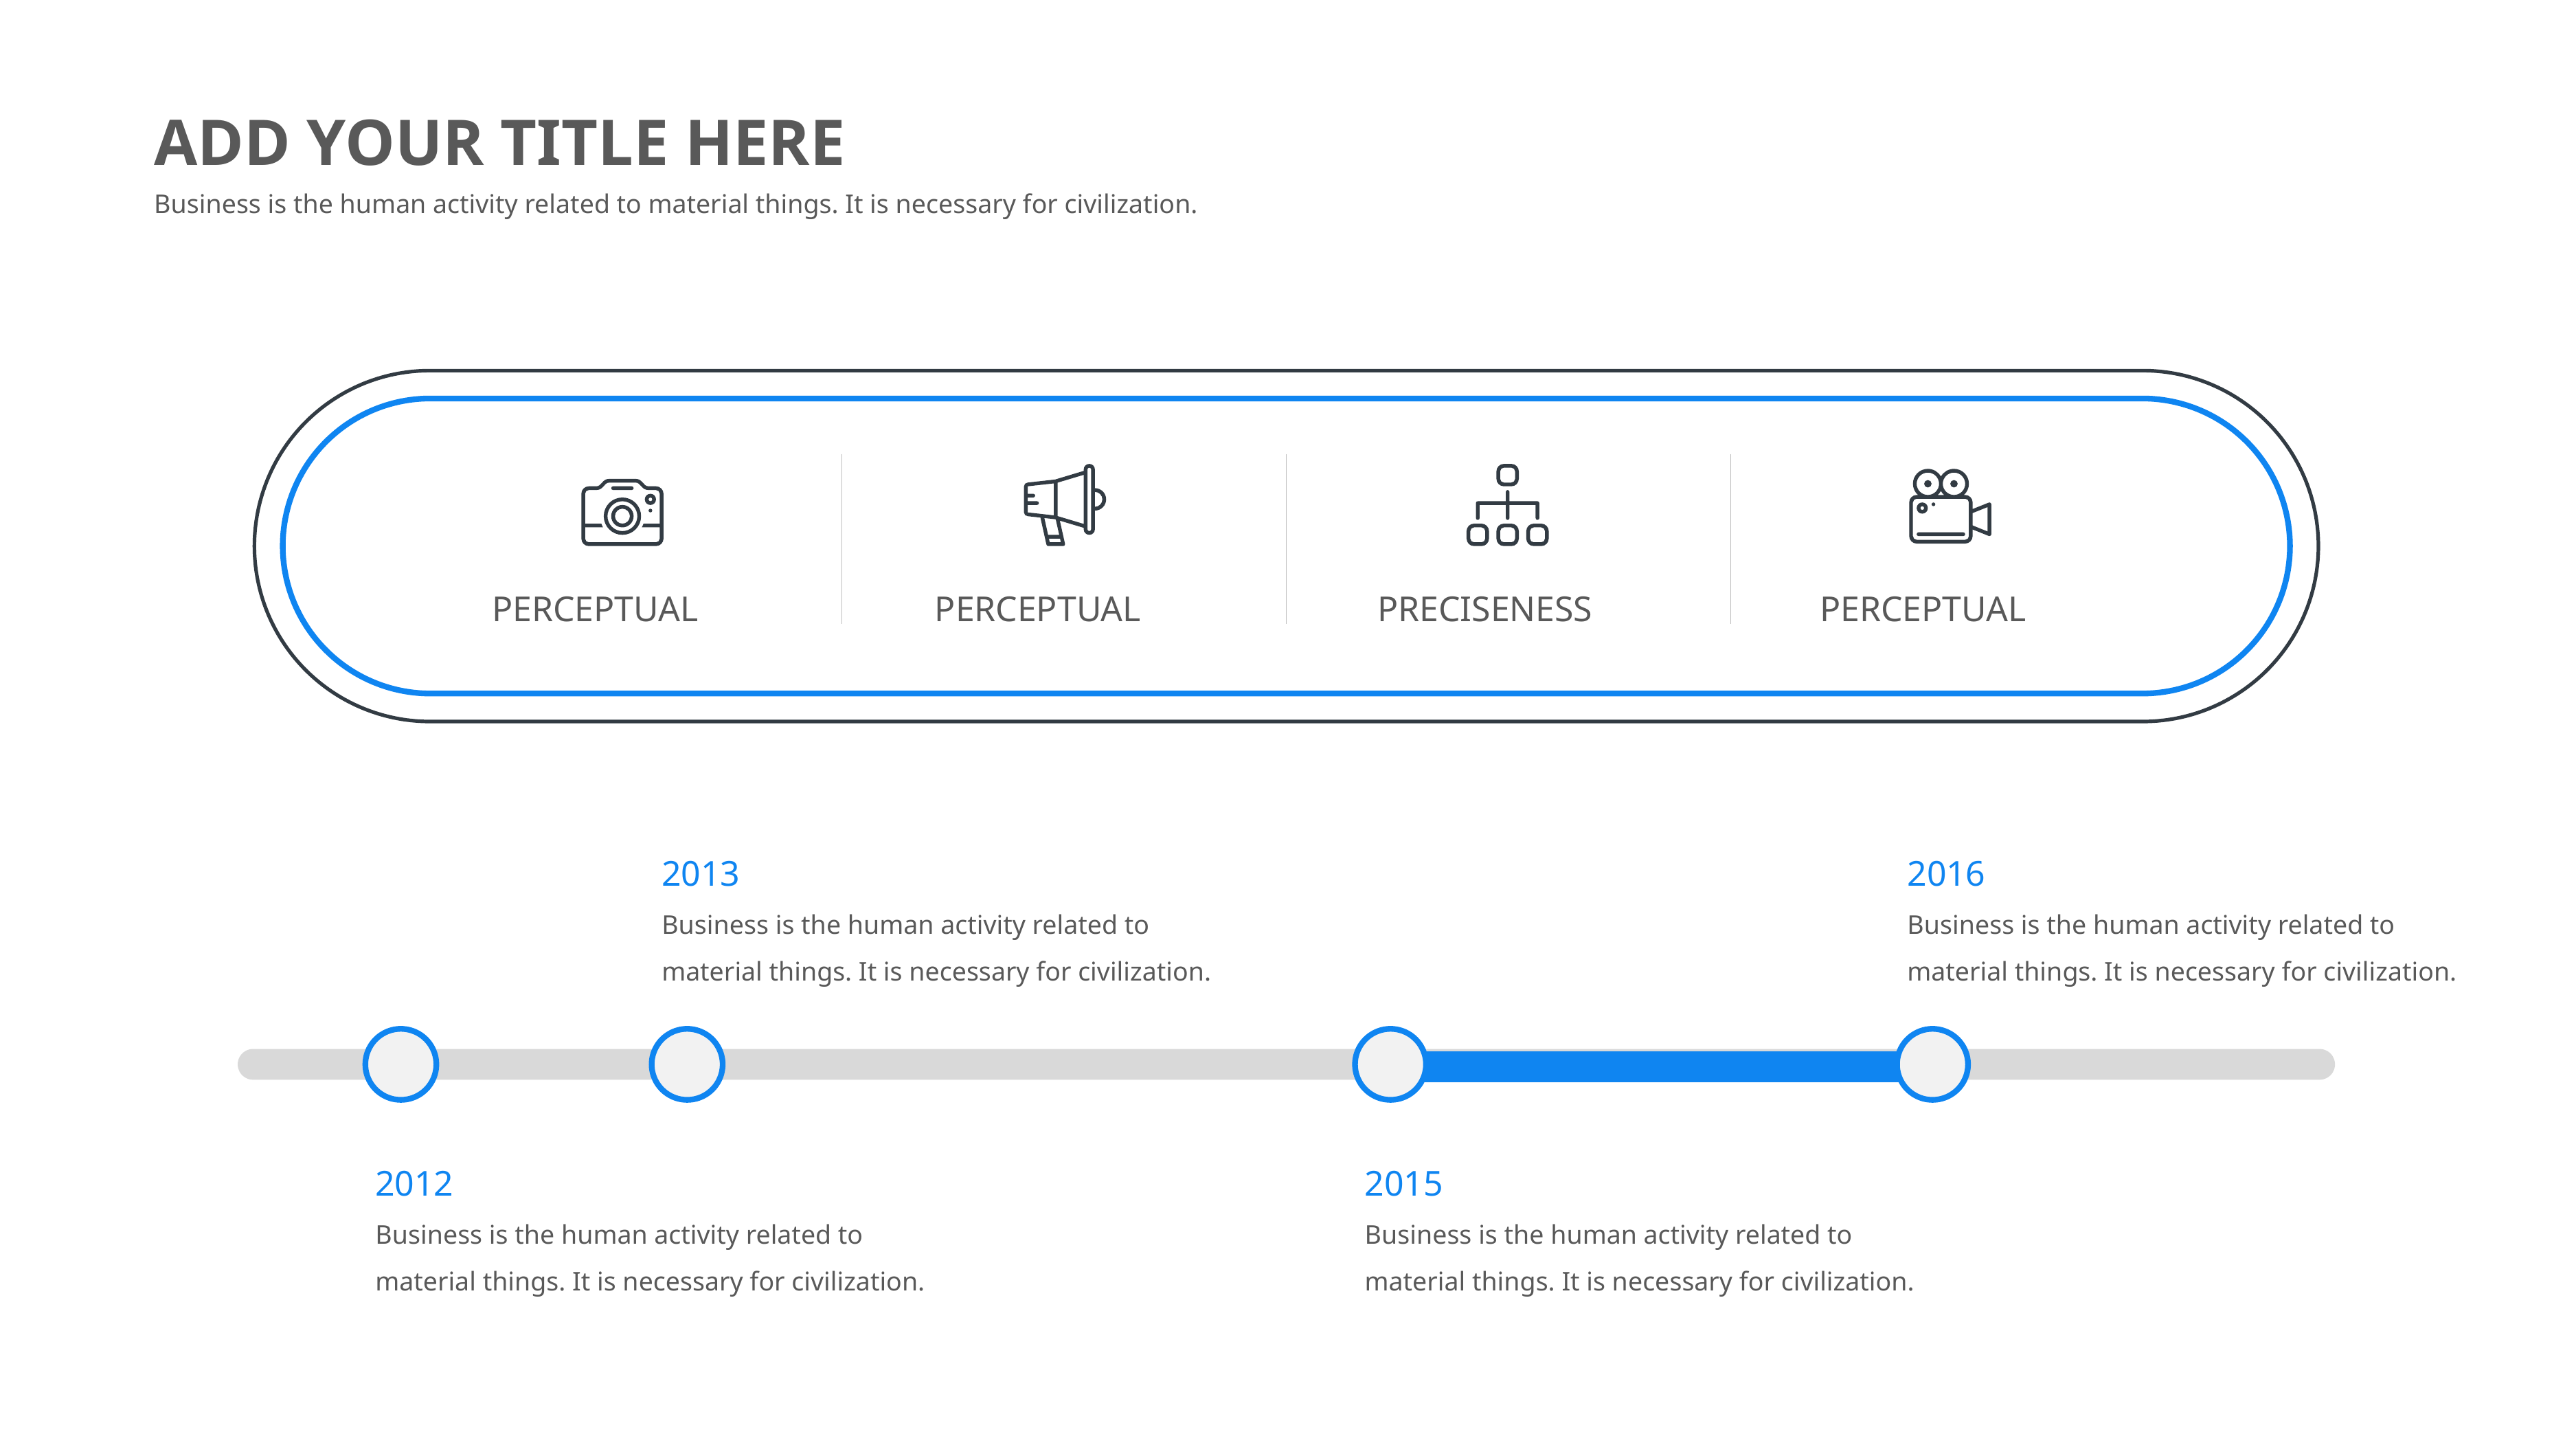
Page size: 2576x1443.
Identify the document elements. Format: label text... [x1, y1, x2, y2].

text_box 2013 Business is the human activity related to material things. It is necessary for civilization. [651, 826, 1265, 991]
text_box 2016 Business is the human activity related to material things. It is necessary for civilization. [1897, 826, 2511, 991]
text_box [238, 1029, 2336, 1100]
text_box ADD YOUR TITLE HERE [144, 59, 1121, 166]
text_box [254, 370, 2318, 722]
text_box Business is the human activity related to material things. It is necessary for civilization. [144, 166, 1257, 223]
text_box 2015 Business is the human activity related to material things. It is necessary for civilization. [1354, 1136, 1968, 1301]
text_box 2012 Business is the human activity related to material things. It is necessary for civilization. [365, 1136, 979, 1301]
